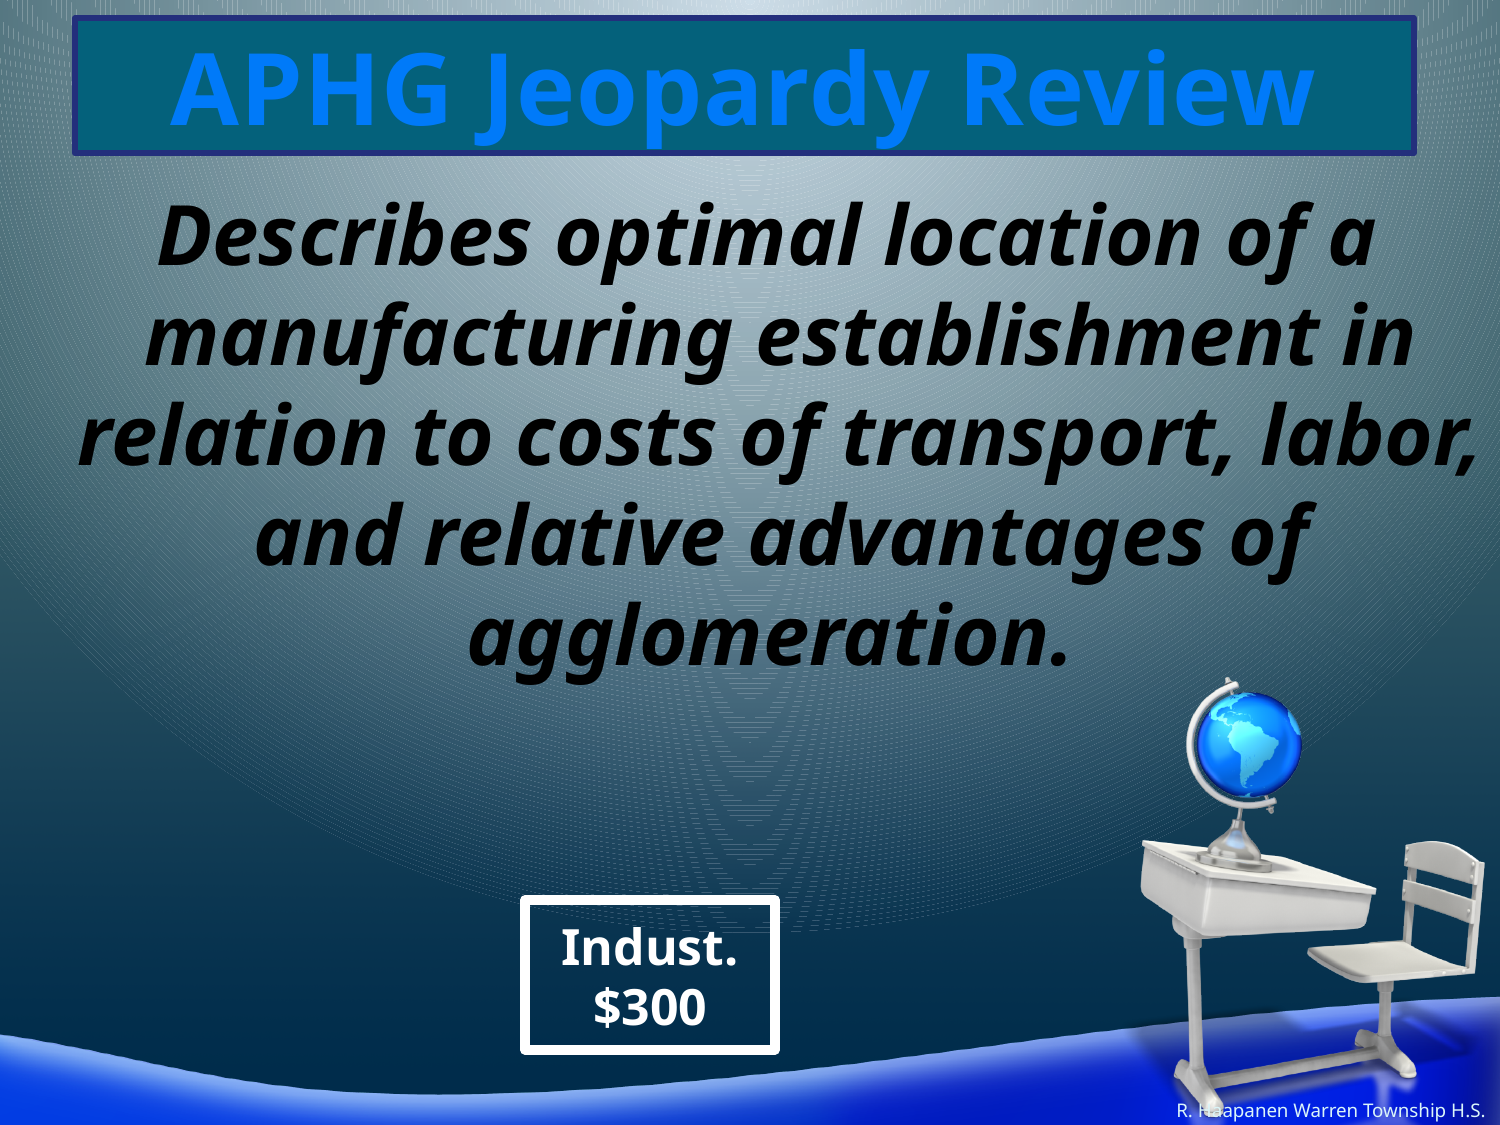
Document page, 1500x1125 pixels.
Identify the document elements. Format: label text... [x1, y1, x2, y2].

text_box Indust. $300 [525, 899, 775, 1050]
picture [0, 0, 1500, 1125]
list Describes optimal location of a manufacturing establishment in relation to costs of transport, labor, and relative advantages of agglomeration. [33, 174, 1500, 825]
footer R. Haapanen Warren Township H.S. [1025, 1091, 1500, 1125]
